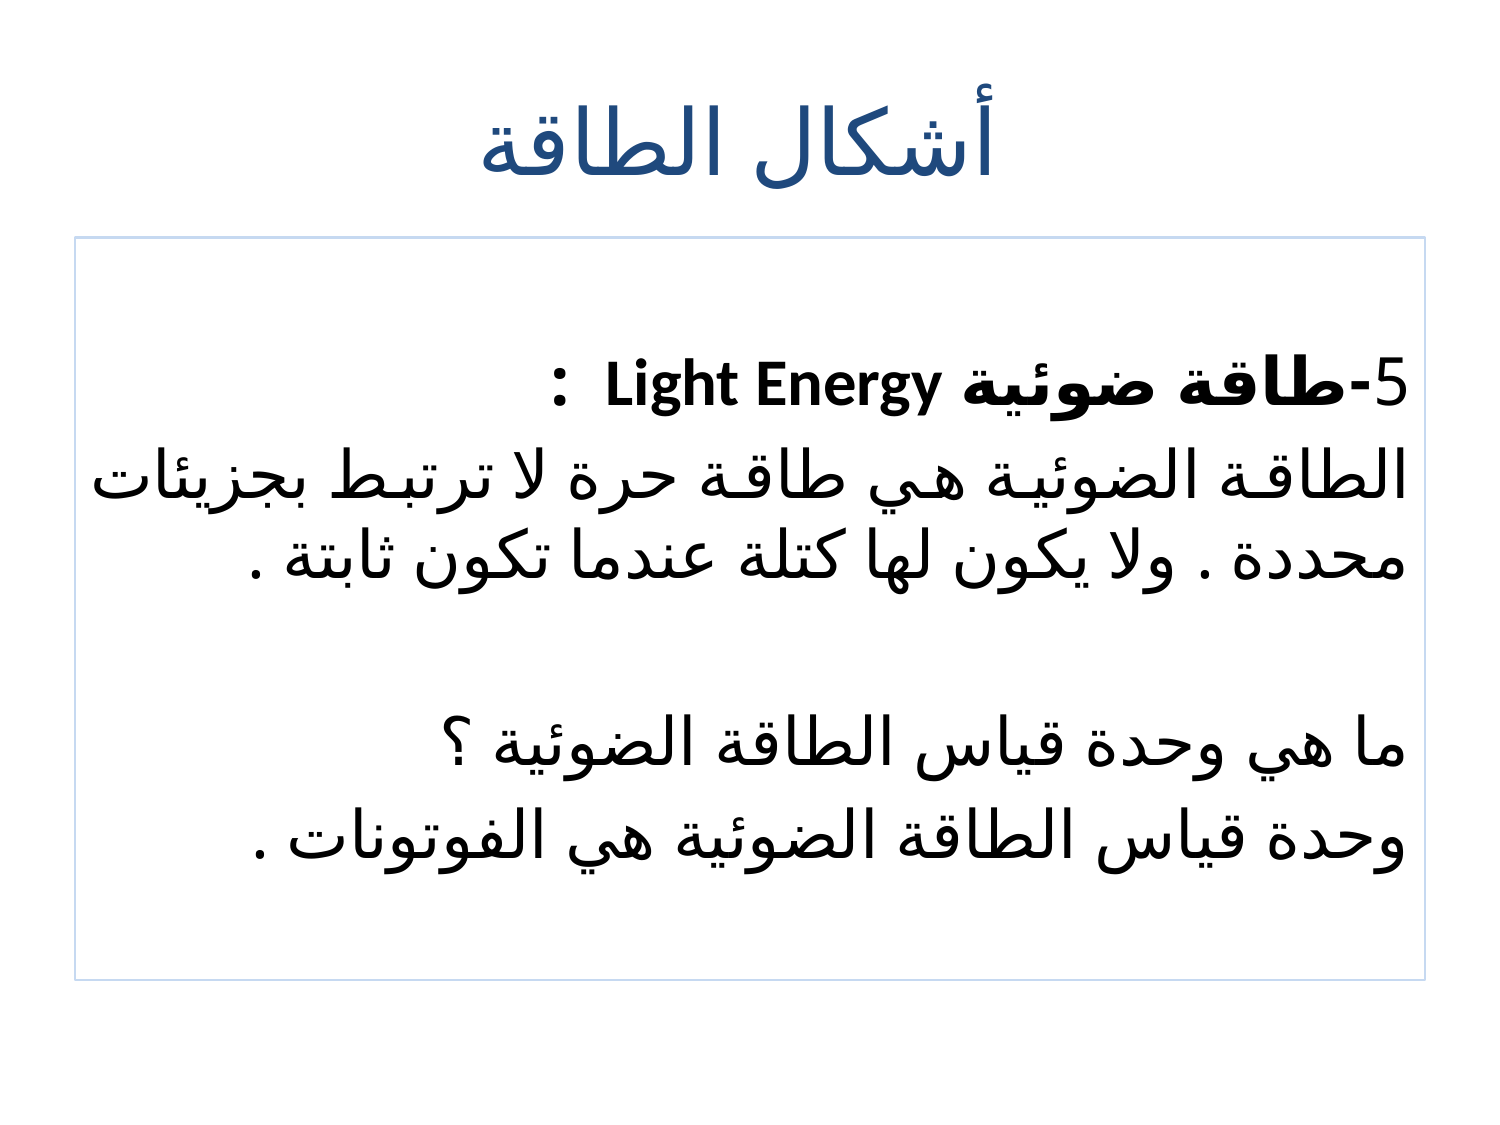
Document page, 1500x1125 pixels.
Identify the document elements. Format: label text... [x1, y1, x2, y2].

title أشكال الطاقة [75, 45, 1425, 233]
list 5-طاقة ضوئية Light Energy : الطاقة الضوئية هي طاقة حرة لا ترتبط بجزيئات محددة . ولا يكون لها كتلة عندما تكون ثابتة . ما هي وحدة قياس الطاقة الضوئية ؟ وحدة قياس الطاقة الضوئية هي الفوتونات . [75, 237, 1425, 980]
